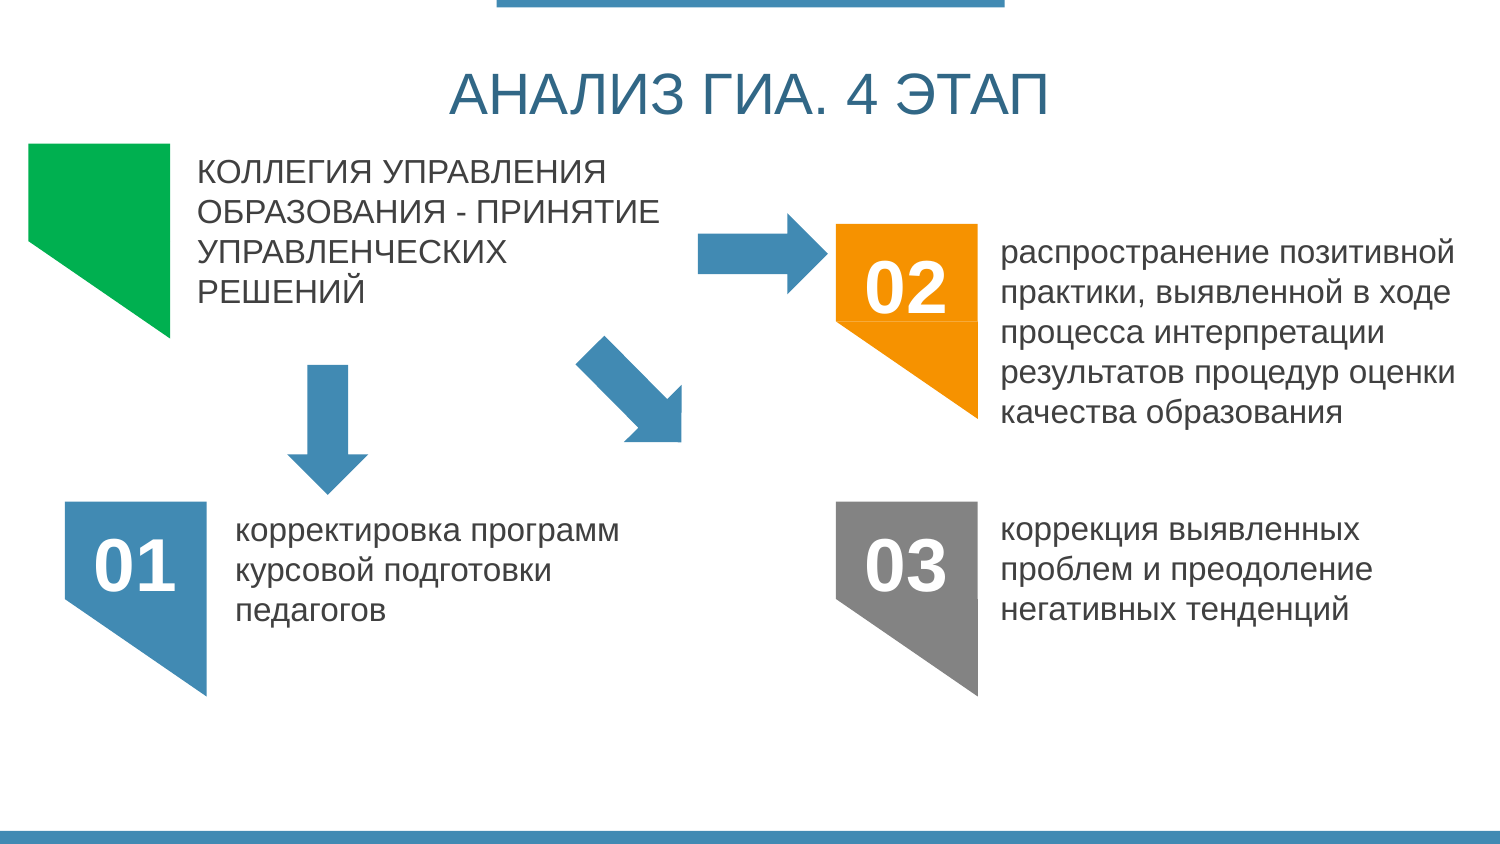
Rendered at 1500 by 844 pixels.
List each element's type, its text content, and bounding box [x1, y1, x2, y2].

text_box КОЛЛЕГИЯ УПРАВЛЕНИЯ ОБРАЗОВАНИЯ - ПРИНЯТИЕ УПРАВЛЕНЧЕСКИХ РЕШЕНИЙ [182, 142, 678, 318]
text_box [835, 223, 978, 420]
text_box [835, 501, 978, 697]
text_box корректировка программ курсовой подготовки педагогов [220, 501, 716, 636]
text_box [573, 333, 684, 445]
text_box распространение позитивной практики, выявленной в ходе процесса интерпретации результатов процедур оценки качества образования [985, 222, 1495, 438]
text_box [285, 362, 371, 497]
text_box коррекция выявленных проблем и преодоление негативных тенденций [985, 500, 1495, 635]
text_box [28, 143, 171, 339]
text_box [64, 501, 207, 697]
list АНАЛИЗ ГИА. 4 ЭТАП [0, 43, 1500, 139]
text_box [695, 211, 830, 297]
